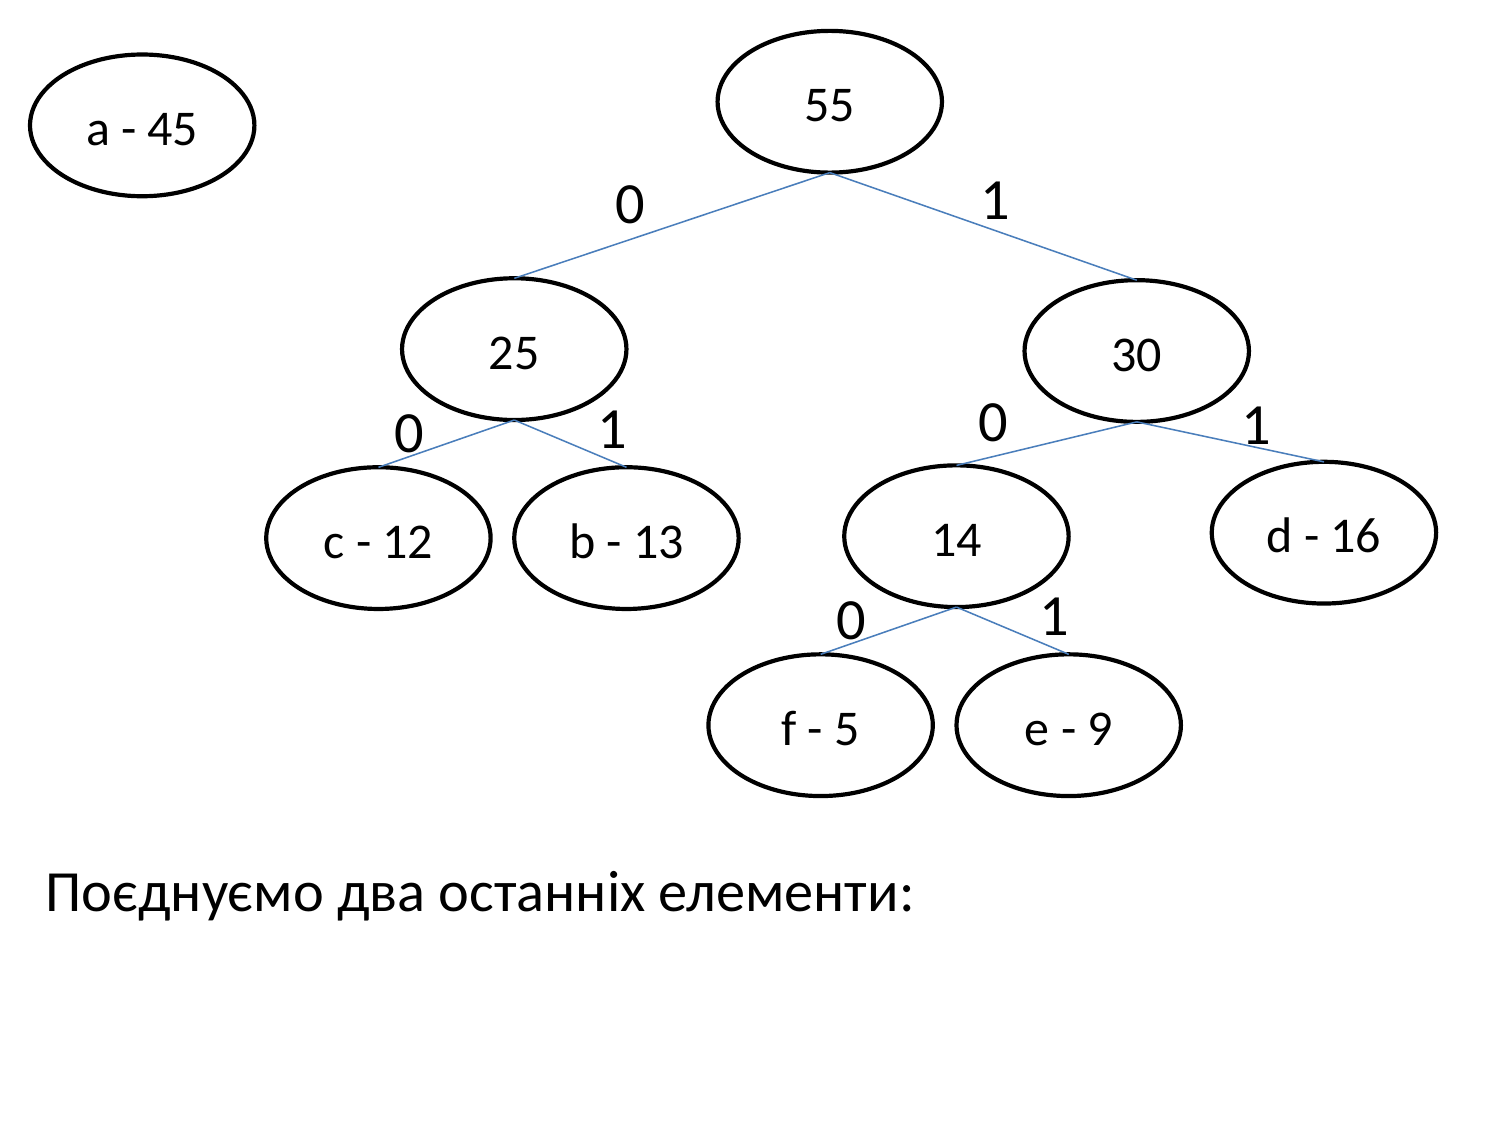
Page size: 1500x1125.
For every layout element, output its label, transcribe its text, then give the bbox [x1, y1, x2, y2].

text_box Поєднуємо два останніх елементи: [30, 846, 1494, 931]
text_box а - 45 [27, 52, 257, 199]
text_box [265, 153, 1064, 610]
text_box 55 [715, 28, 945, 151]
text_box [514, 172, 828, 279]
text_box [708, 279, 1437, 797]
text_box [829, 172, 1137, 281]
